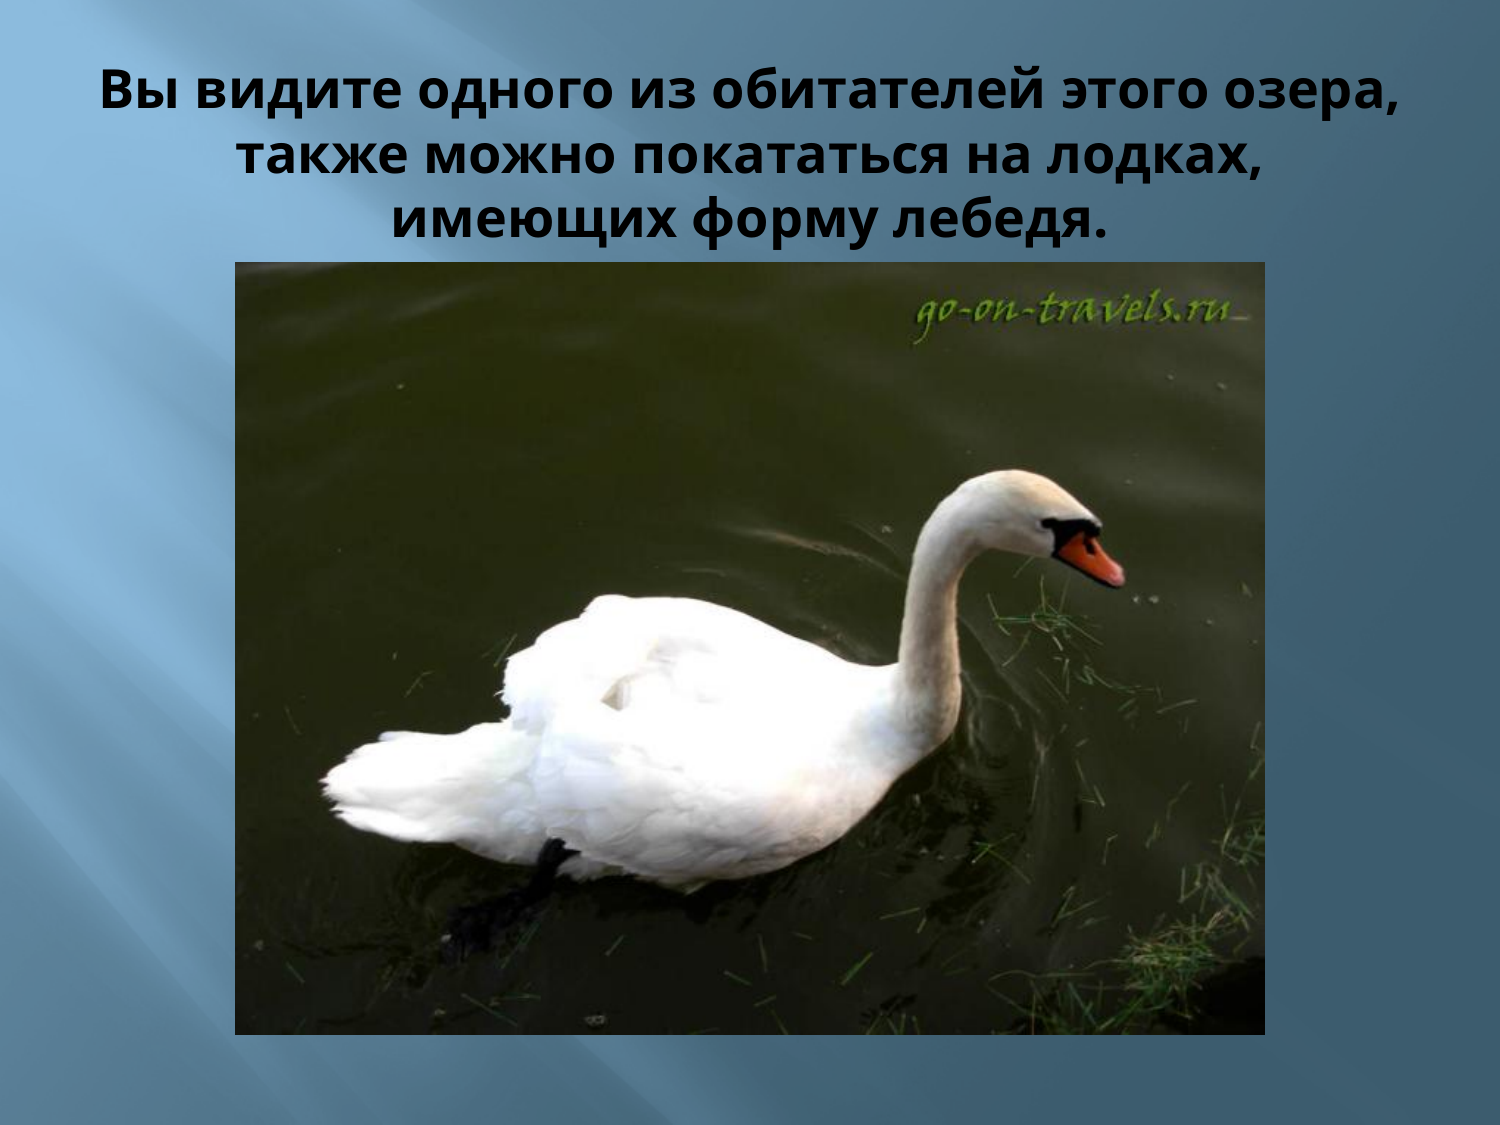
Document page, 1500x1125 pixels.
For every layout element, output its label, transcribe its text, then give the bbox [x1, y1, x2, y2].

title Вы видите одного из обитателей этого озера, также можно покататься на лодках, имеющих форму лебедя. [75, 45, 1425, 258]
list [234, 262, 1266, 1036]
